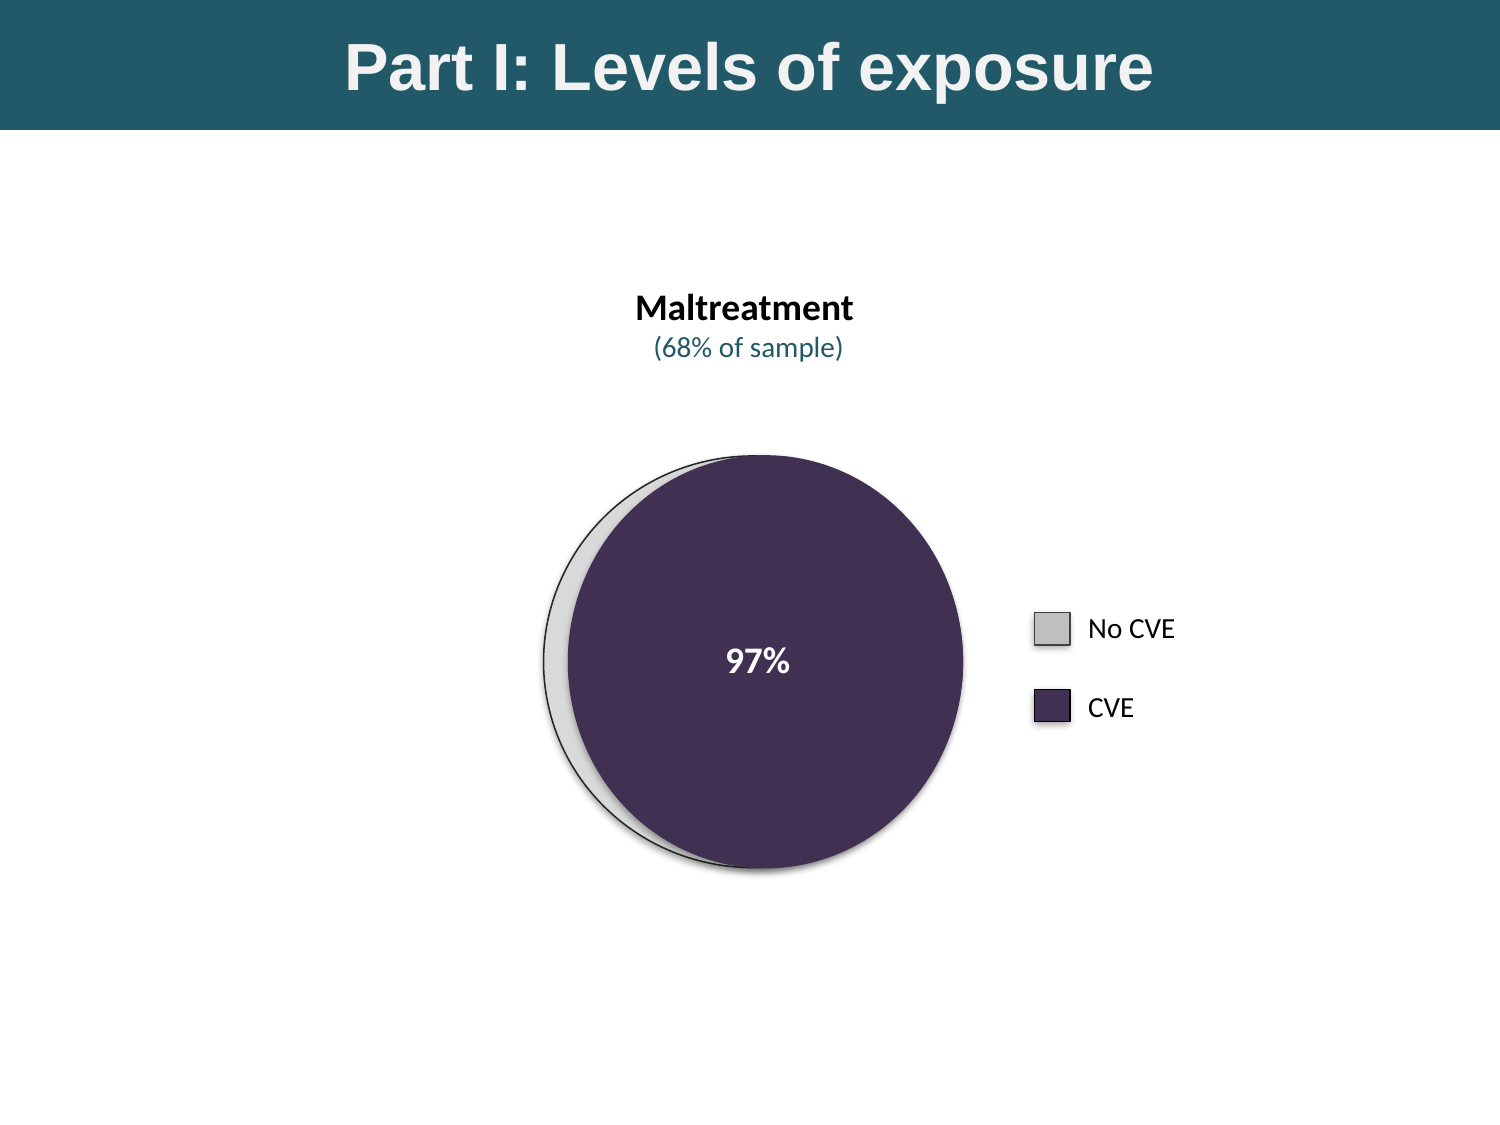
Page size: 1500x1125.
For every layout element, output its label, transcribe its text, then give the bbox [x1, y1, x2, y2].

text_box [1034, 689, 1071, 722]
text_box [567, 455, 964, 869]
text_box Maltreatment (68% of sample) [515, 275, 982, 371]
text_box Part I: Levels of exposure [0, 0, 1500, 130]
text_box No CVE [1073, 601, 1325, 652]
text_box 97% [710, 628, 816, 689]
text_box CVE [1073, 681, 1325, 731]
text_box [1034, 612, 1071, 646]
text_box [542, 455, 741, 850]
